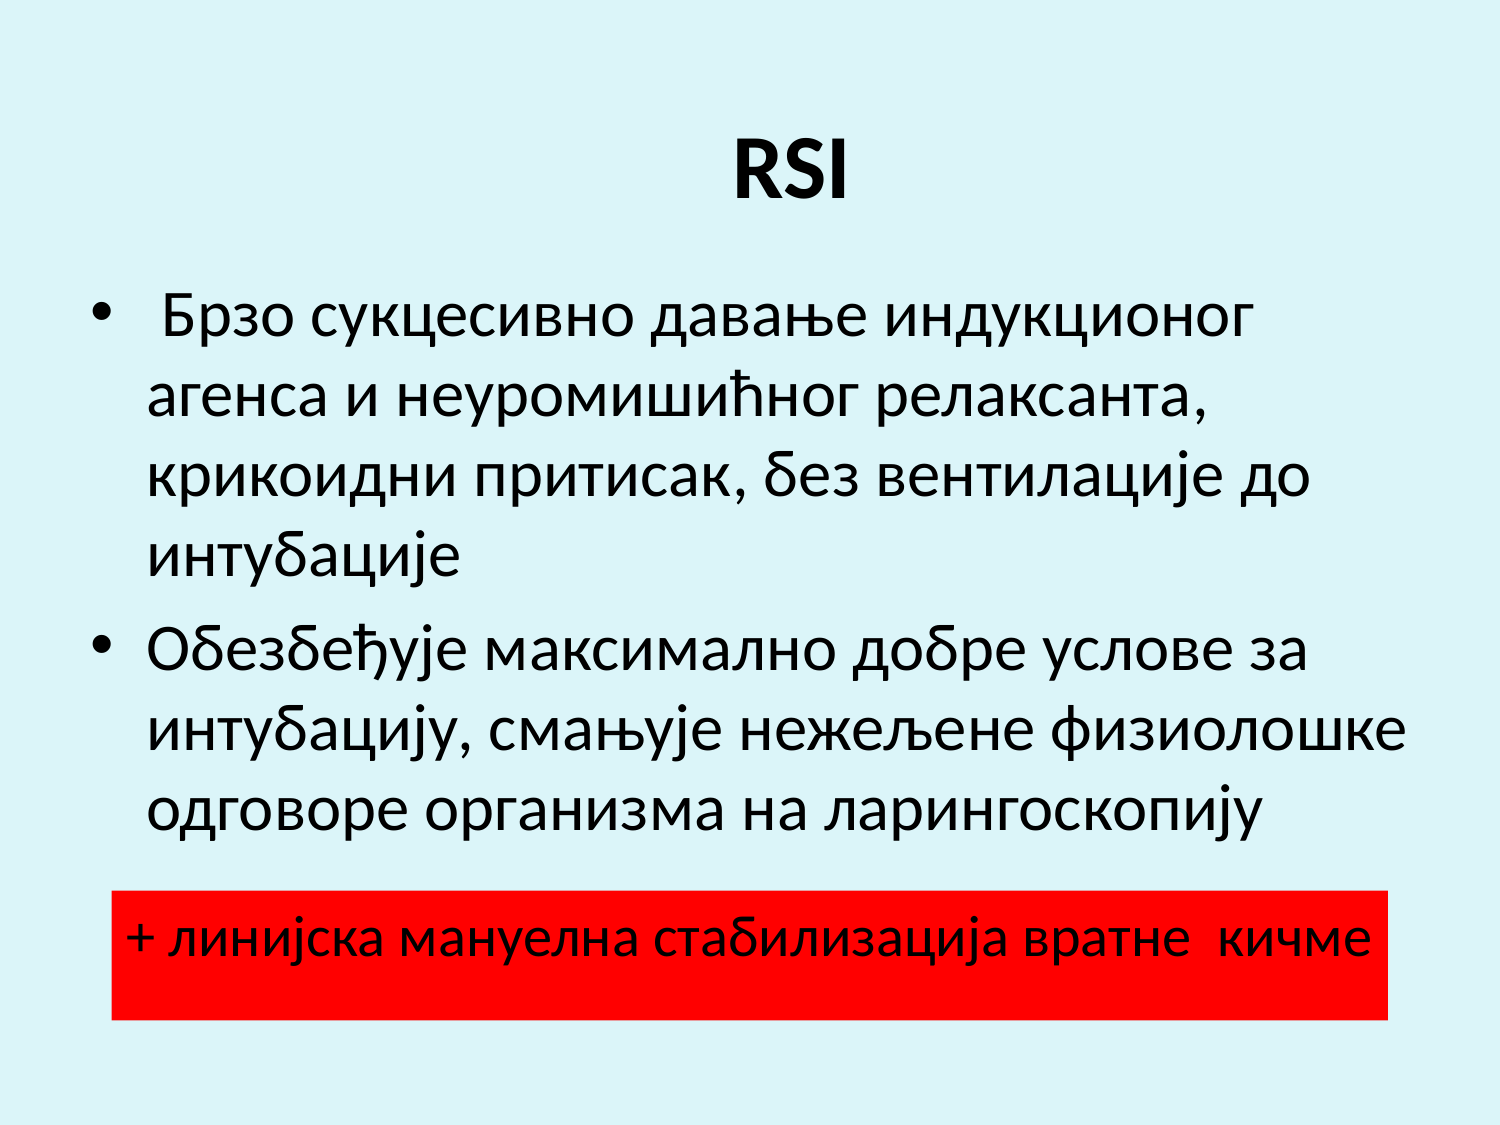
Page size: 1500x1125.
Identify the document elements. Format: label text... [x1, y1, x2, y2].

title RSI [117, 46, 1468, 277]
list Брзо сукцесивно давање индукционог агенса и неуромишићног релаксанта, крикоидни притисак, без вентилације до интубације Обезбеђује максимално добре услове за интубацију, смањује нежељене физиолошке одговоре организма на ларингоскопију [75, 262, 1425, 1005]
text_box + линијска мануелна стабилизација вратне кичме [111, 890, 1388, 1021]
